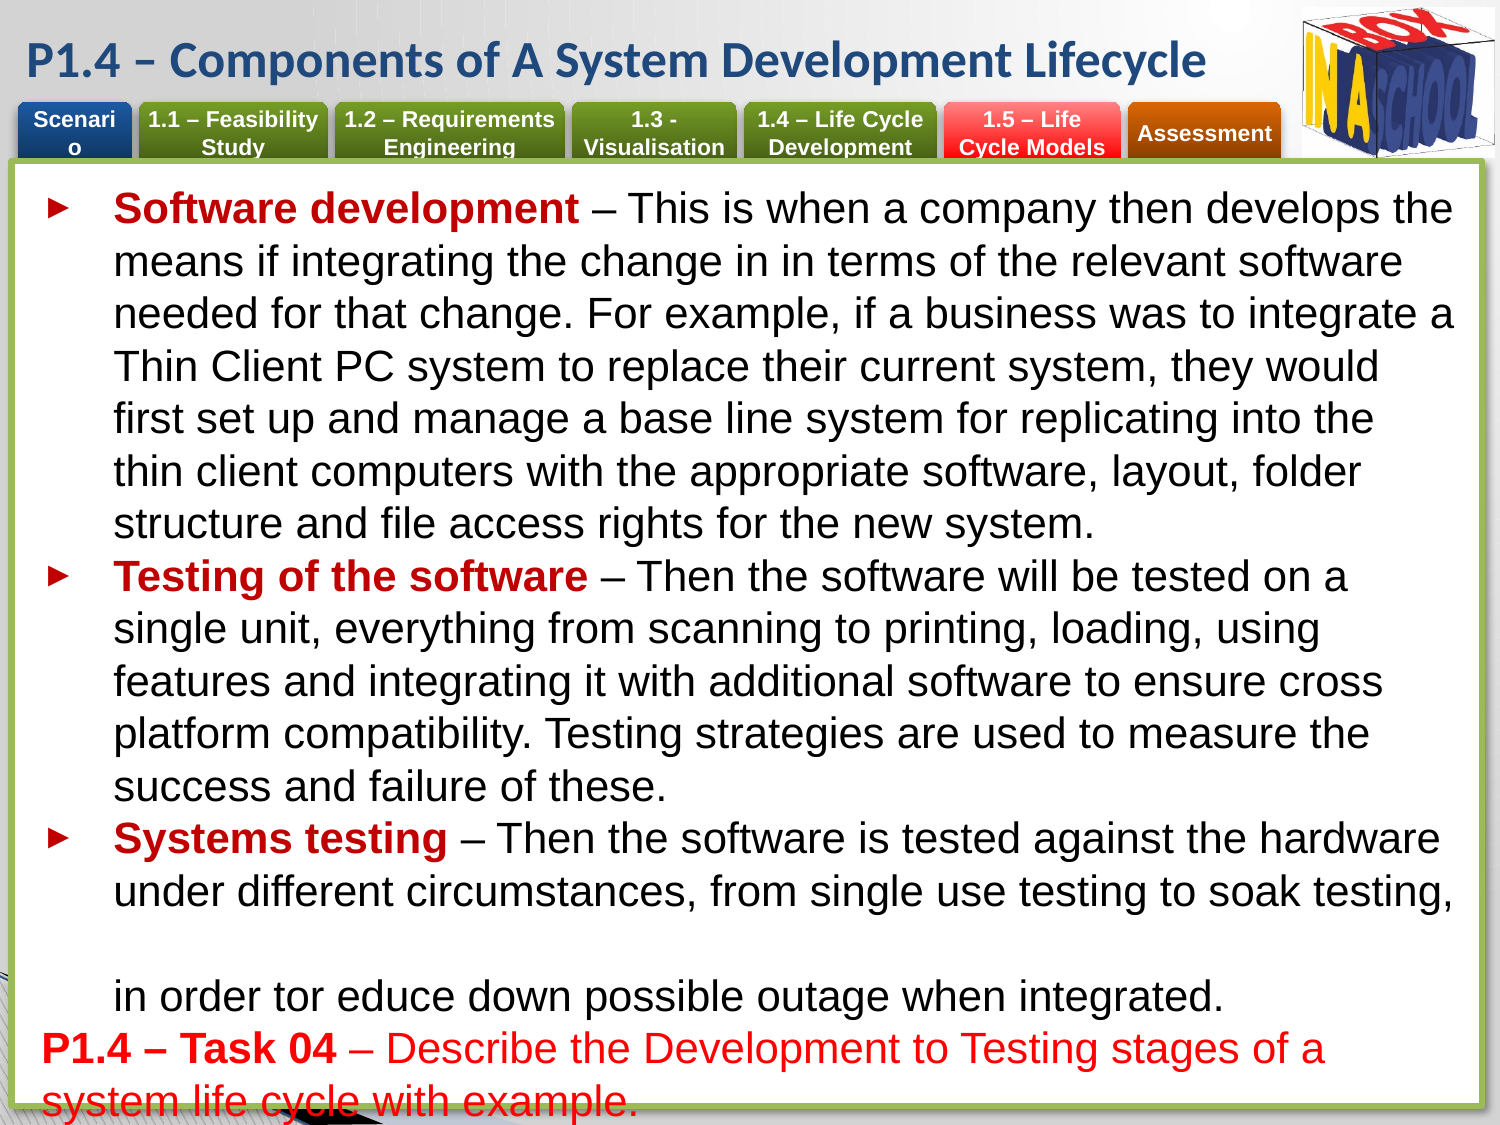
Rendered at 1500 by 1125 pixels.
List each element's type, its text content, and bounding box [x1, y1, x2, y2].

title P1.4 – Components of A System Development Lifecycle [11, 11, 1270, 102]
text_box Software development – This is when a company then develops the means if integrating the change in in terms of the relevant software needed for that change. For example, if a business was to integrate a Thin Client PC system to replace their current system, they would first set up and manage a base line system for replicating into the thin client computers with the appropriate software, layout, folder structure and file access rights for the new system. Testing of the software – Then the software will be tested on a single unit, everything from scanning to printing, loading, using features and integrating it with additional software to ensure cross platform compatibility. Testing strategies are used to measure the success and failure of these. Systems testing – Then the software is tested against the hardware under different circumstances, from single use testing to soak testing, in order tor educe down possible outage when integrated. P1.4 – Task 04 – Describe the Development to Testing stages of a system life cycle with example. [26, 172, 1472, 1125]
picture [1302, 7, 1495, 158]
